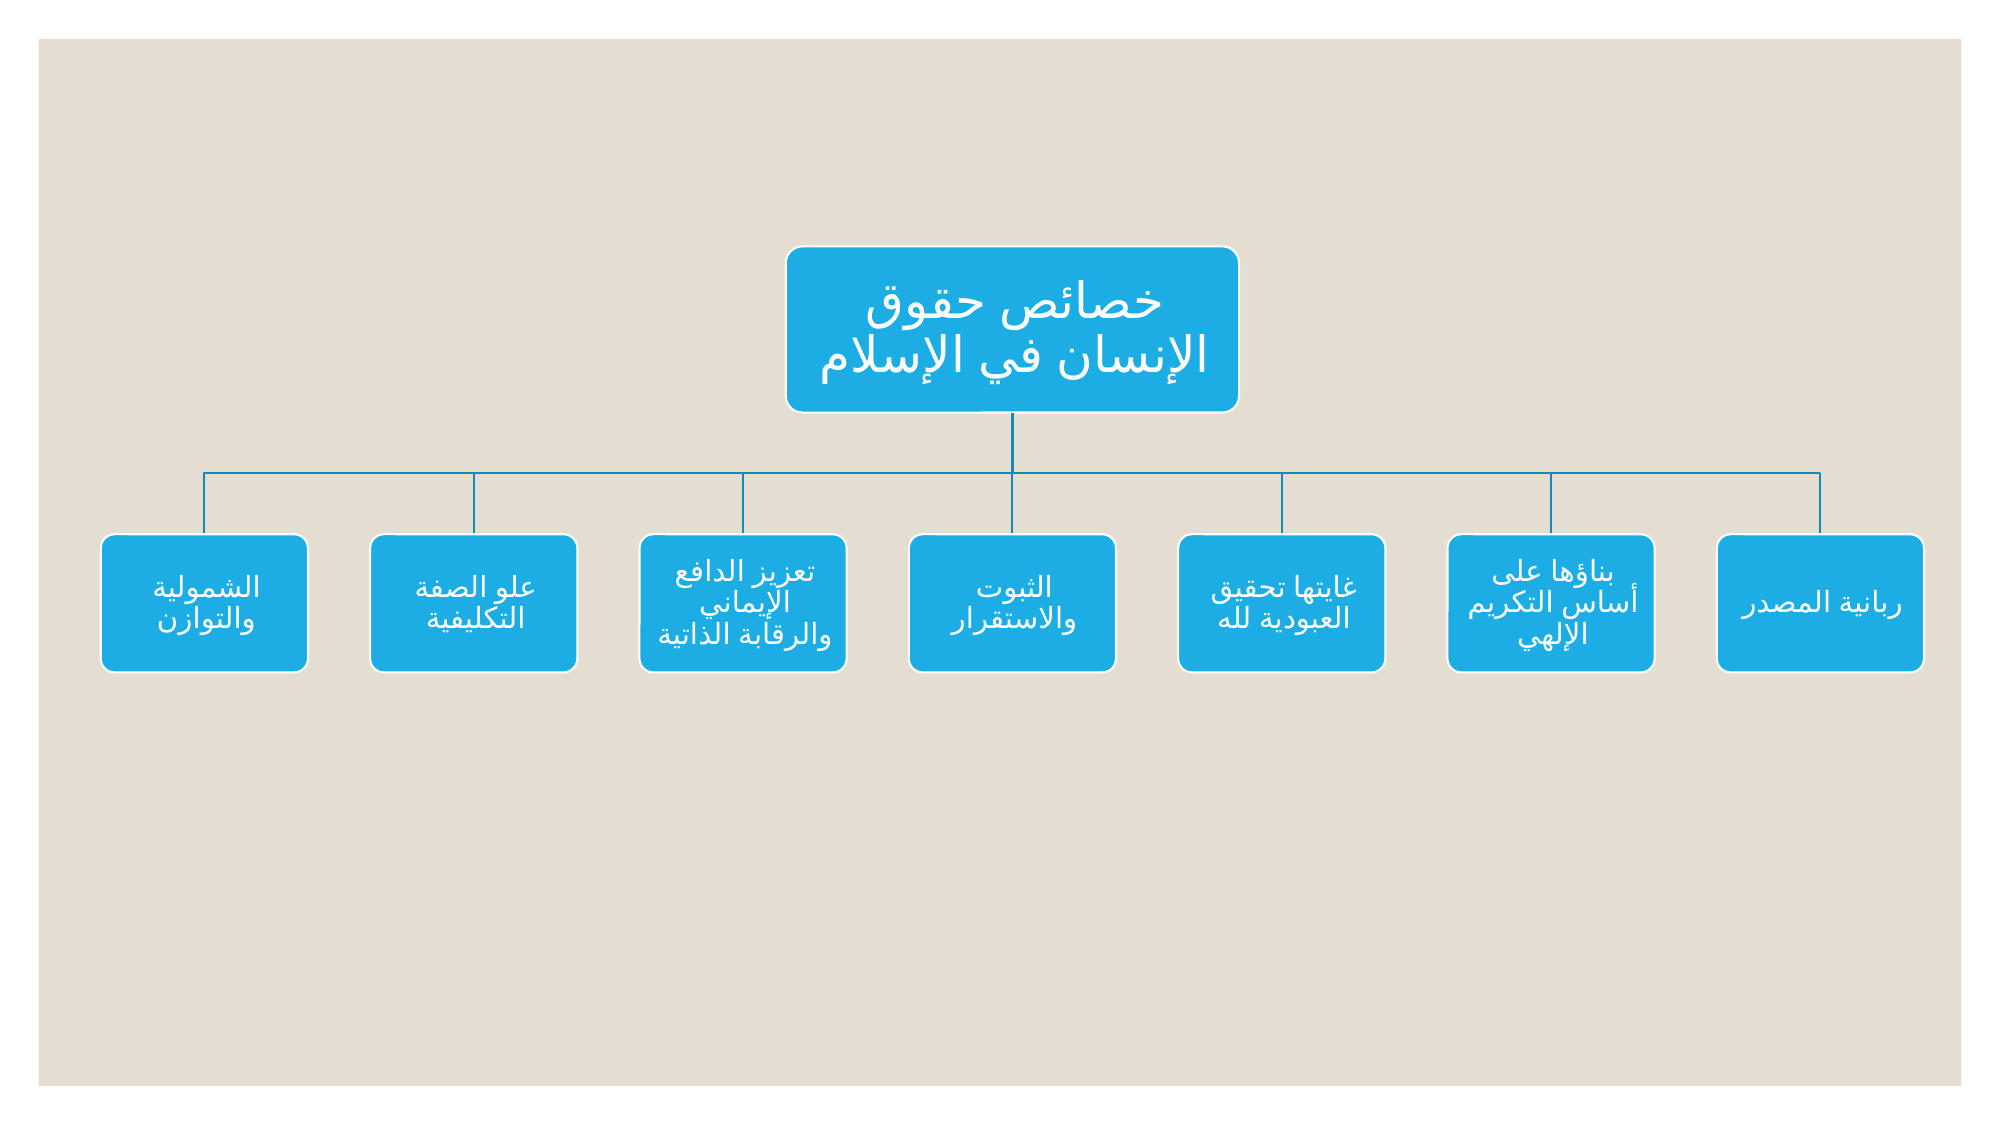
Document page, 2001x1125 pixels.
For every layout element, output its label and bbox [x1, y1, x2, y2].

text_box [99, 33, 1925, 952]
